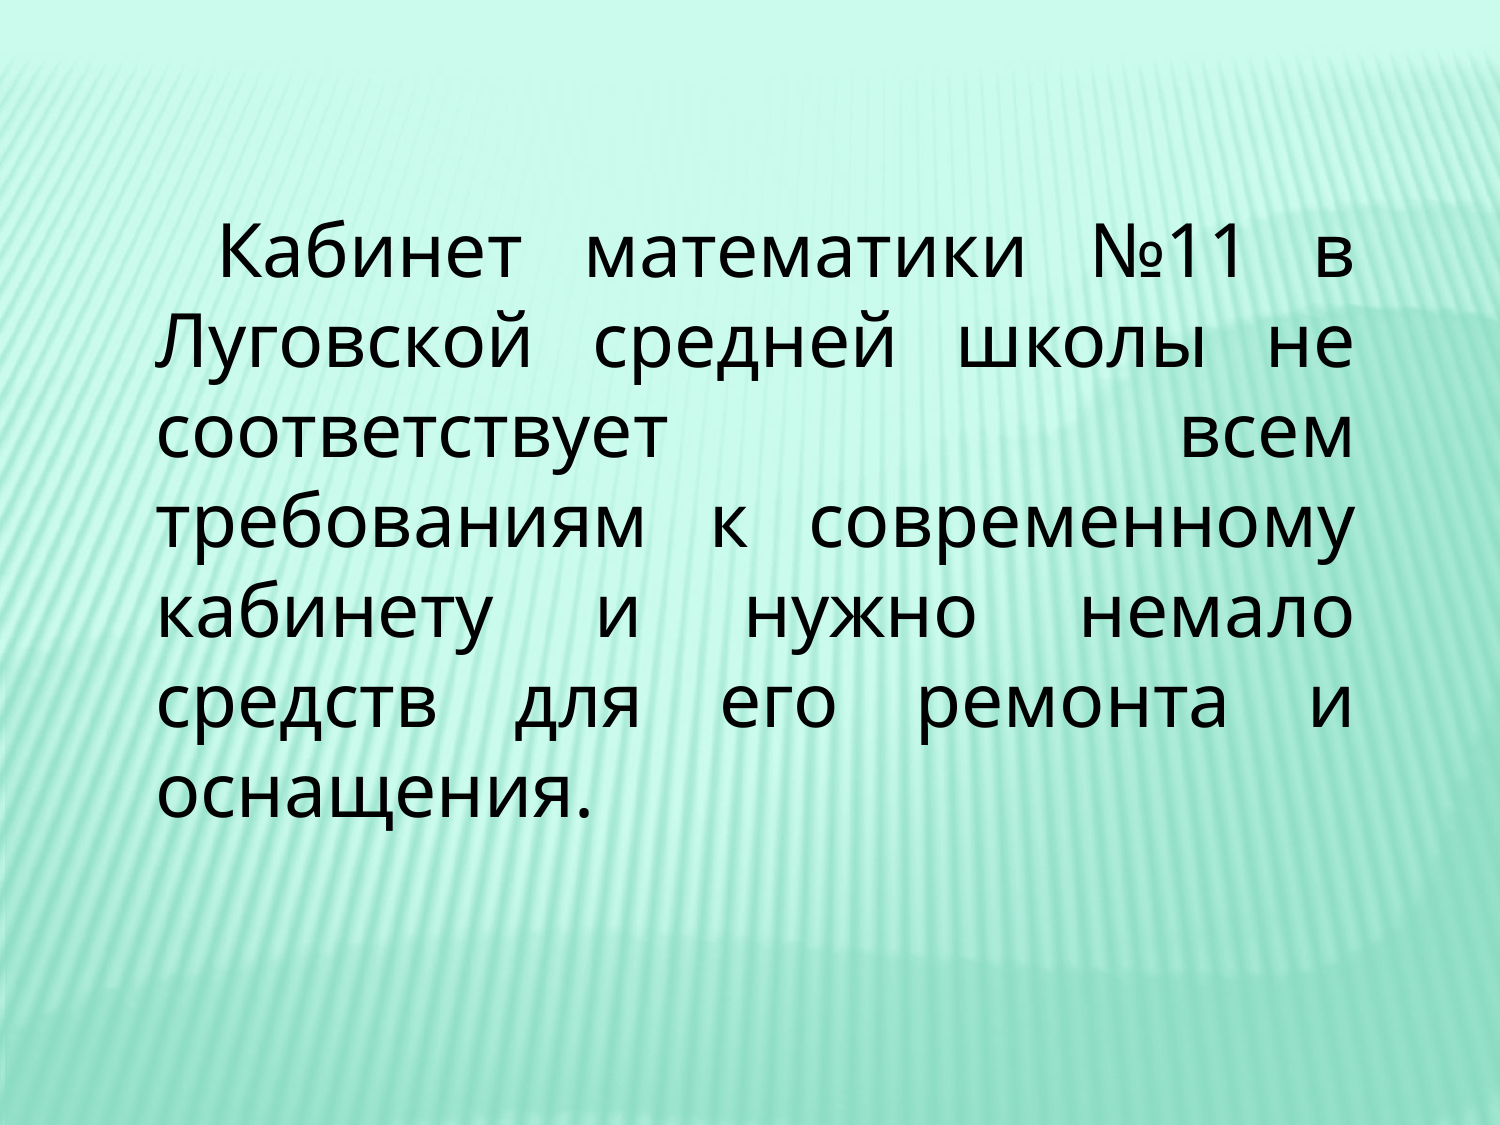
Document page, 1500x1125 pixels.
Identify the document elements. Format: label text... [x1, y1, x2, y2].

text_box Кабинет математики №11 в Луговской средней школы не соответствует всем требованиям к современному кабинету и нужно немало средств для его ремонта и оснащения. [140, 105, 1371, 1001]
